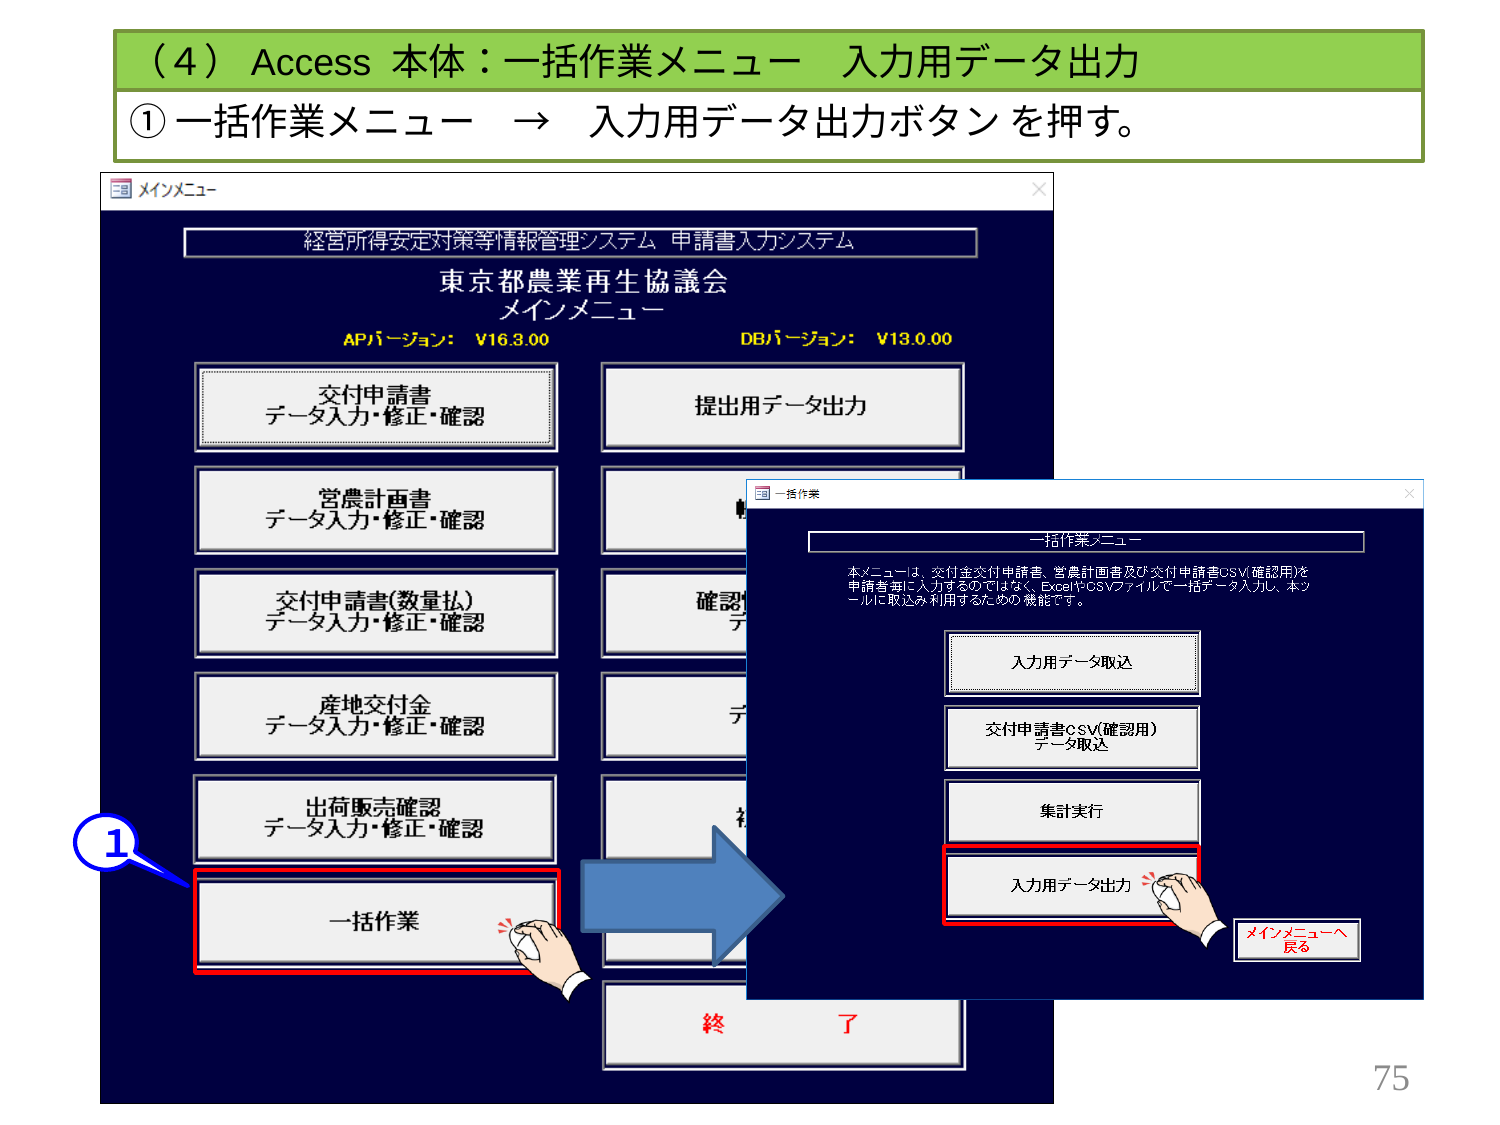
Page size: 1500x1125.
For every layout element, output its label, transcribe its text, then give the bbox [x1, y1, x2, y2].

slide_number 74 [1074, 1045, 1425, 1106]
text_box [114, 30, 1424, 162]
picture [100, 172, 1424, 1104]
text_box １ [72, 814, 94, 870]
